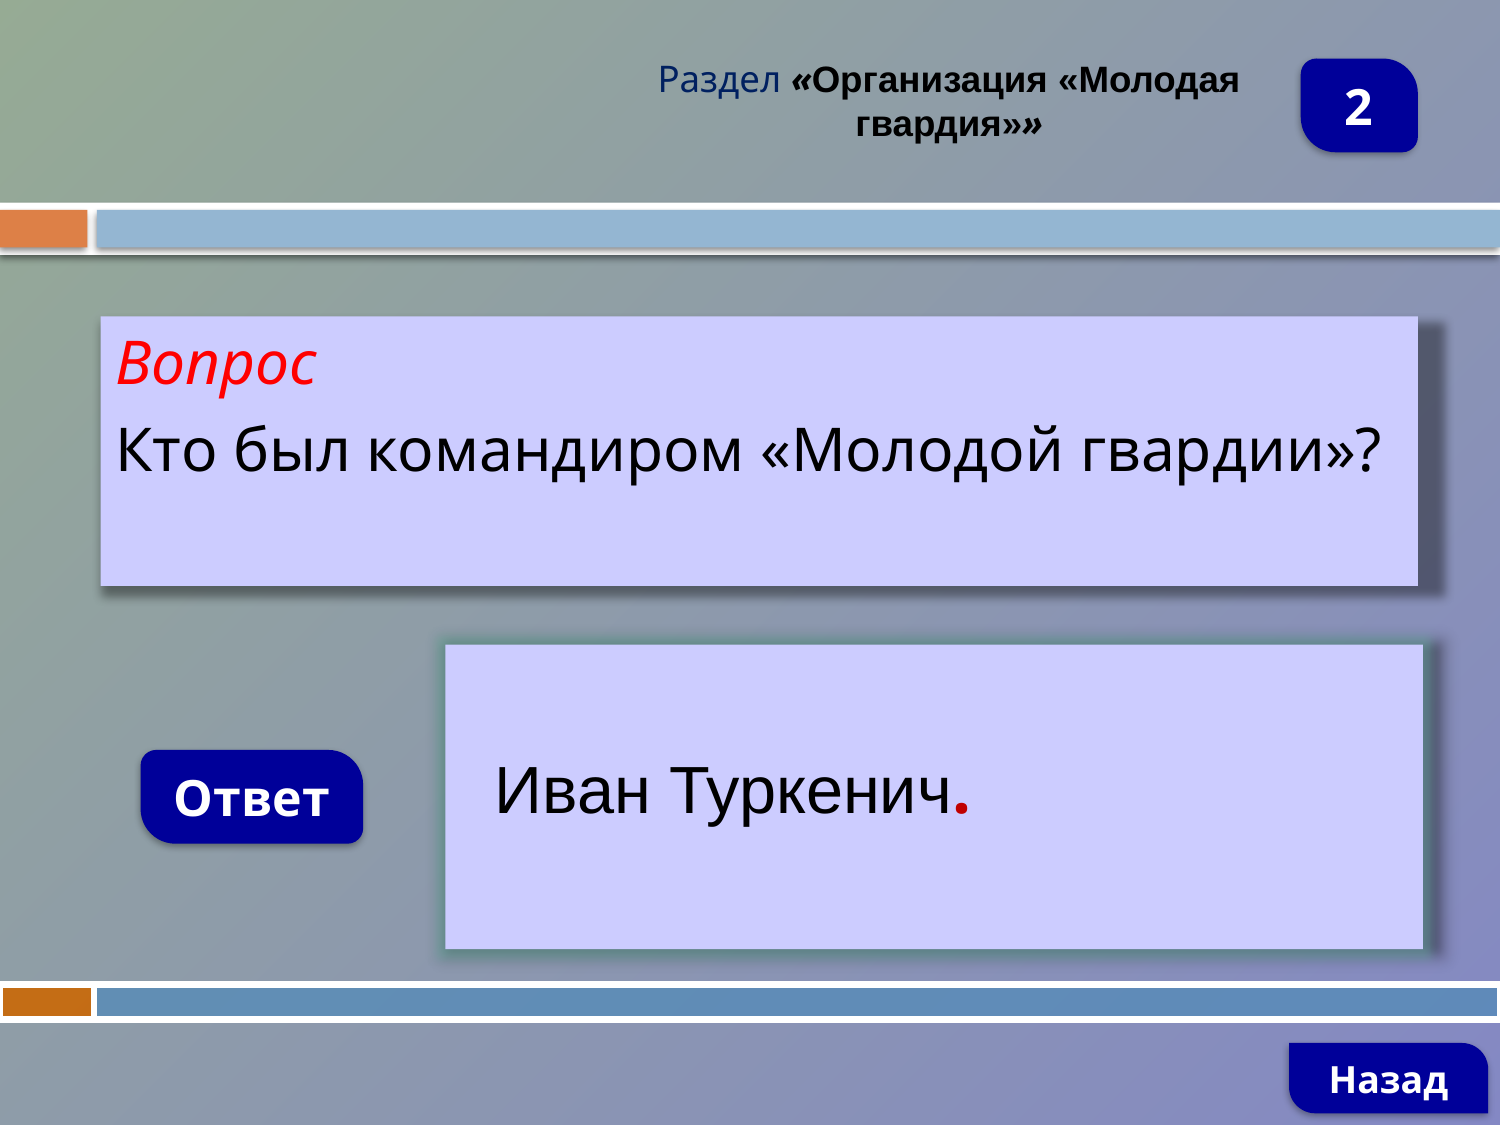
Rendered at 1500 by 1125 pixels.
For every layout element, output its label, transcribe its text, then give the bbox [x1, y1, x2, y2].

text_box Раздел «Организация «Молодая гвардия»» [632, 46, 1266, 153]
text_box Ответ [140, 749, 364, 844]
text_box [0, 983, 92, 1021]
text_box Иван Туркенич. [445, 644, 1423, 950]
text_box [92, 983, 1500, 1021]
text_box 2 [1300, 58, 1418, 153]
list Вопрос Кто был командиром «Молодой гвардии»? [100, 316, 1419, 587]
text_box Назад [1289, 1042, 1489, 1114]
